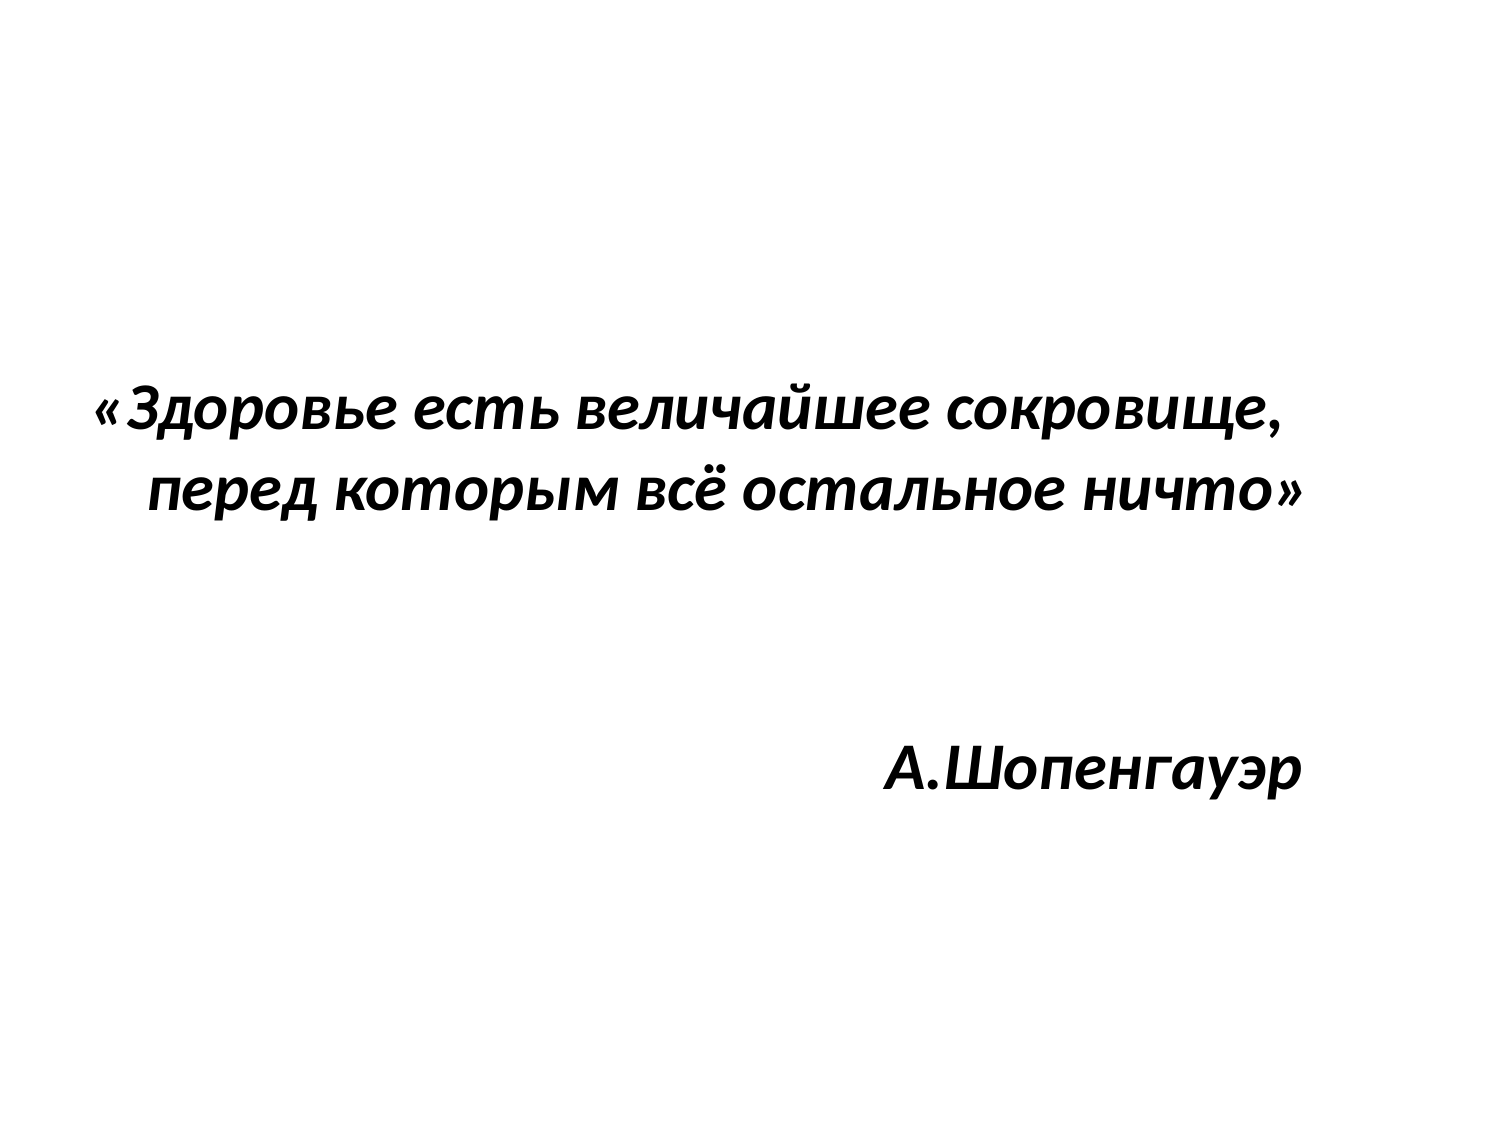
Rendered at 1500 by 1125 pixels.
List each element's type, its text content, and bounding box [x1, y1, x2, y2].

list «Здоровье есть величайшее сокровище, перед которым всё остальное ничто» А.Шопенгауэр [75, 262, 1425, 1005]
